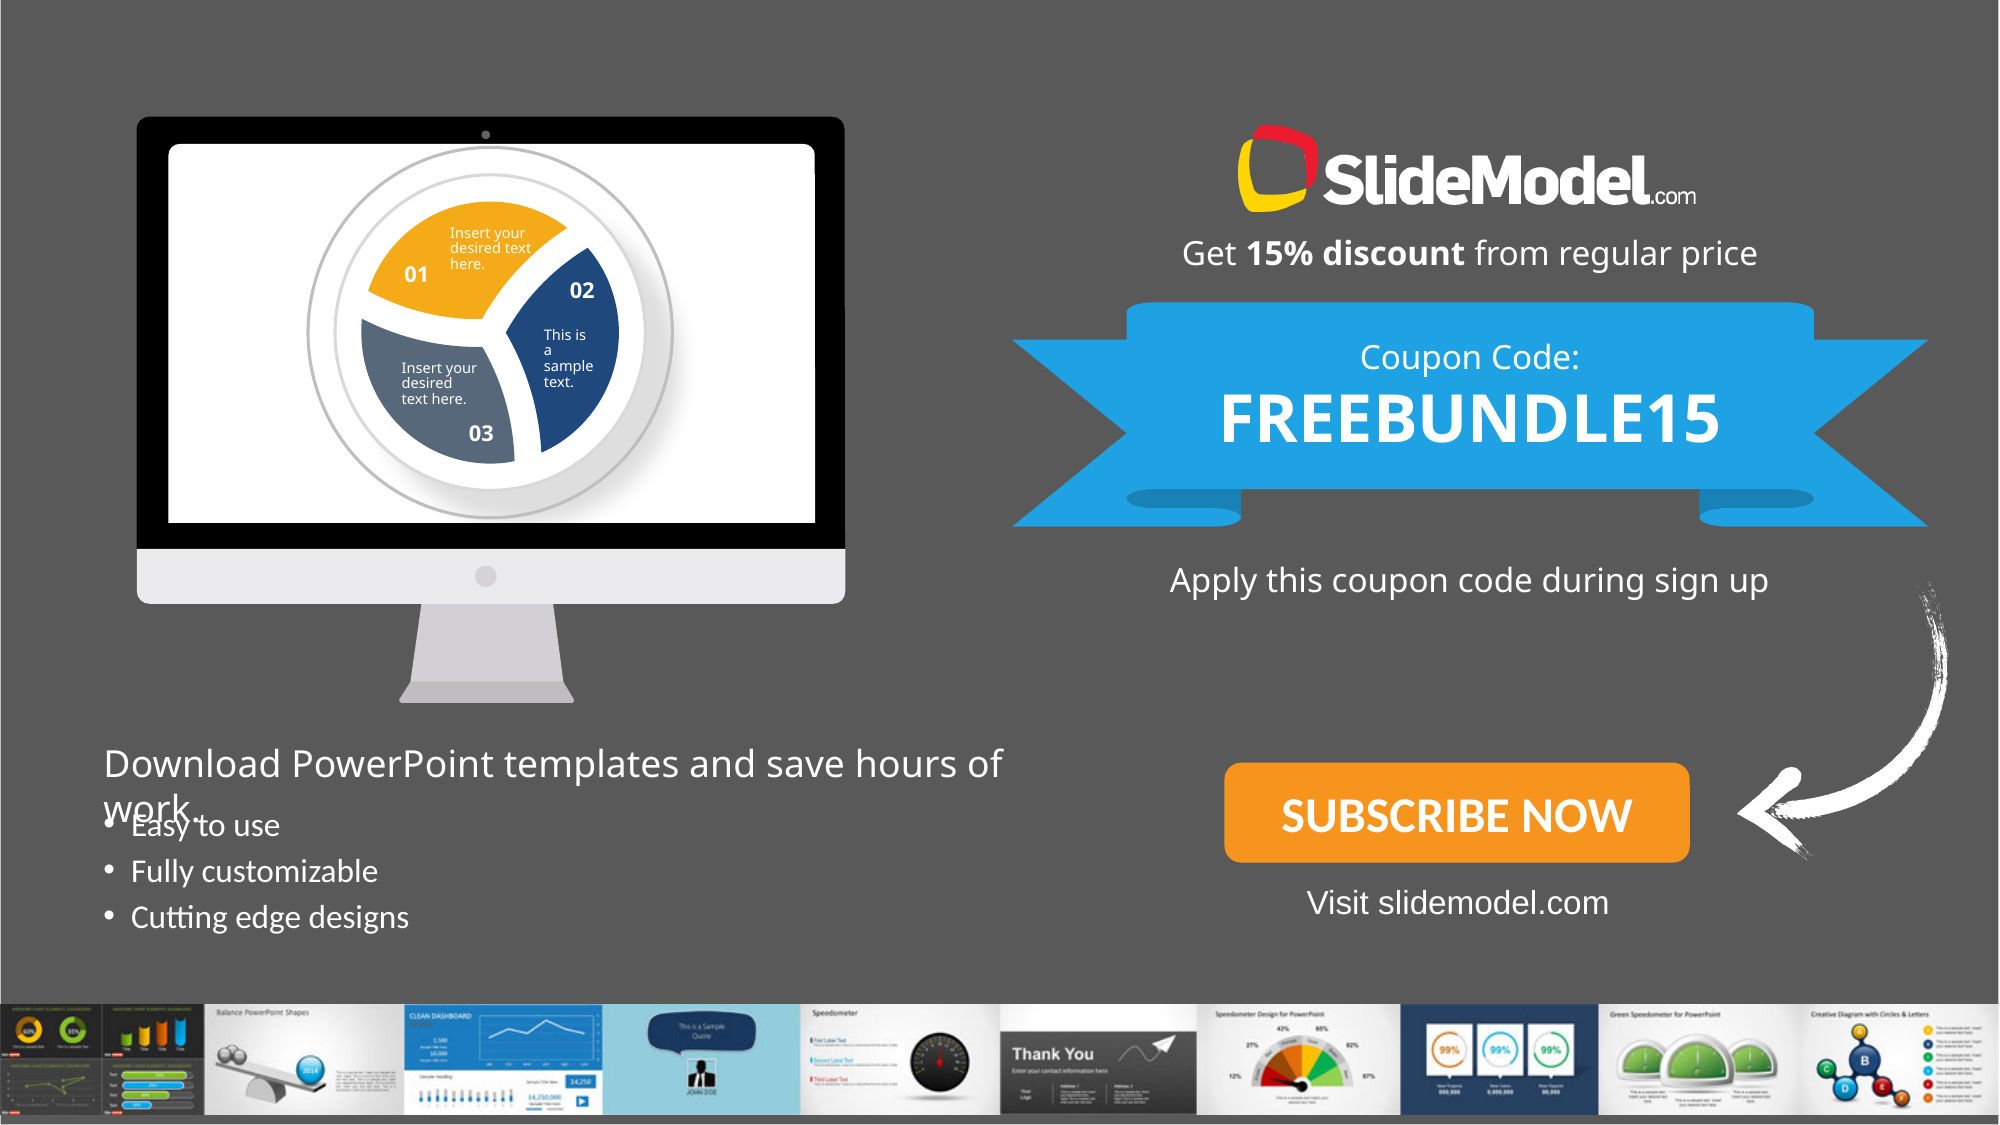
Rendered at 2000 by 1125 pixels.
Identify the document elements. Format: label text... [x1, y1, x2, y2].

text_box SUBSCRIBE NOW [1223, 761, 1691, 864]
text_box [1736, 594, 1949, 861]
picture [1237, 125, 1696, 212]
text_box [1012, 302, 1929, 527]
text_box [1928, 587, 1937, 601]
text_box [0, 1115, 1999, 1125]
text_box Visit slidemodel.com [1248, 875, 1668, 927]
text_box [307, 147, 673, 518]
text_box Coupon Code: FREEBUNDLE15 [1173, 328, 1768, 464]
text_box [0, 0, 1999, 1004]
text_box Apply this coupon code during sign up [1129, 551, 1811, 607]
picture [0, 1004, 1999, 1115]
text_box Download PowerPoint templates and save hours of work. [88, 732, 1059, 838]
text_box Get 15% discount from regular price [1058, 225, 1883, 280]
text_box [136, 116, 846, 704]
text_box Easy to use Fully customizable Cutting edge designs [88, 838, 863, 943]
